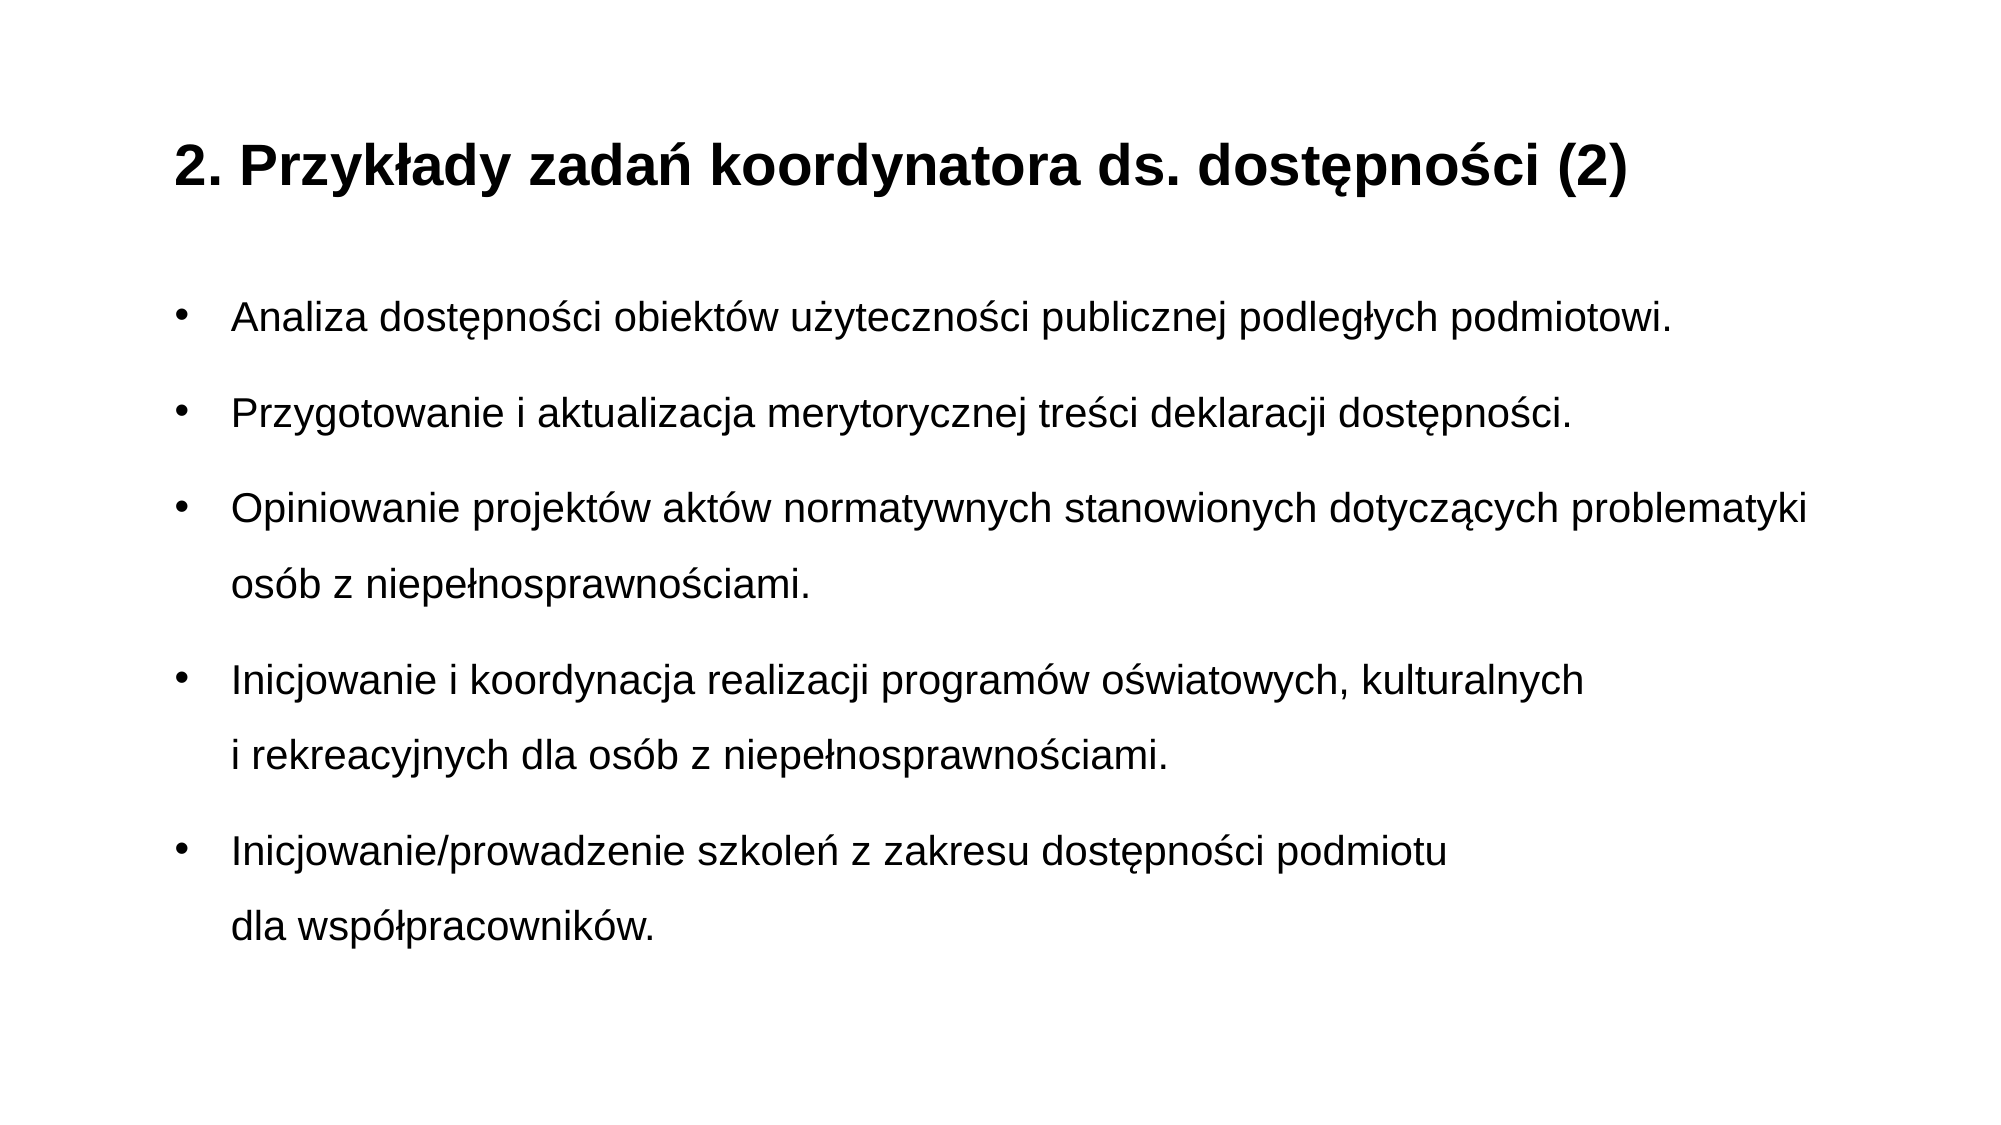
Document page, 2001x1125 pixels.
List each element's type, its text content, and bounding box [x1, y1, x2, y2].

subtitle Analiza dostępności obiektów użyteczności publicznej podległych podmiotowi. Przygotowanie i aktualizacja merytorycznej treści deklaracji dostępności. Opiniowanie projektów aktów normatywnych stanowionych dotyczących problematyki osób z niepełnosprawnościami. Inicjowanie i koordynacja realizacji programów oświatowych, kulturalnych i rekreacyjnych dla osób z niepełnosprawnościami. Inicjowanie/prowadzenie szkoleń z zakresu dostępności podmiotu dla współpracowników. [159, 256, 1844, 962]
text_box 2. Przykłady zadań koordynatora ds. dostępności (2) [159, 120, 1758, 205]
